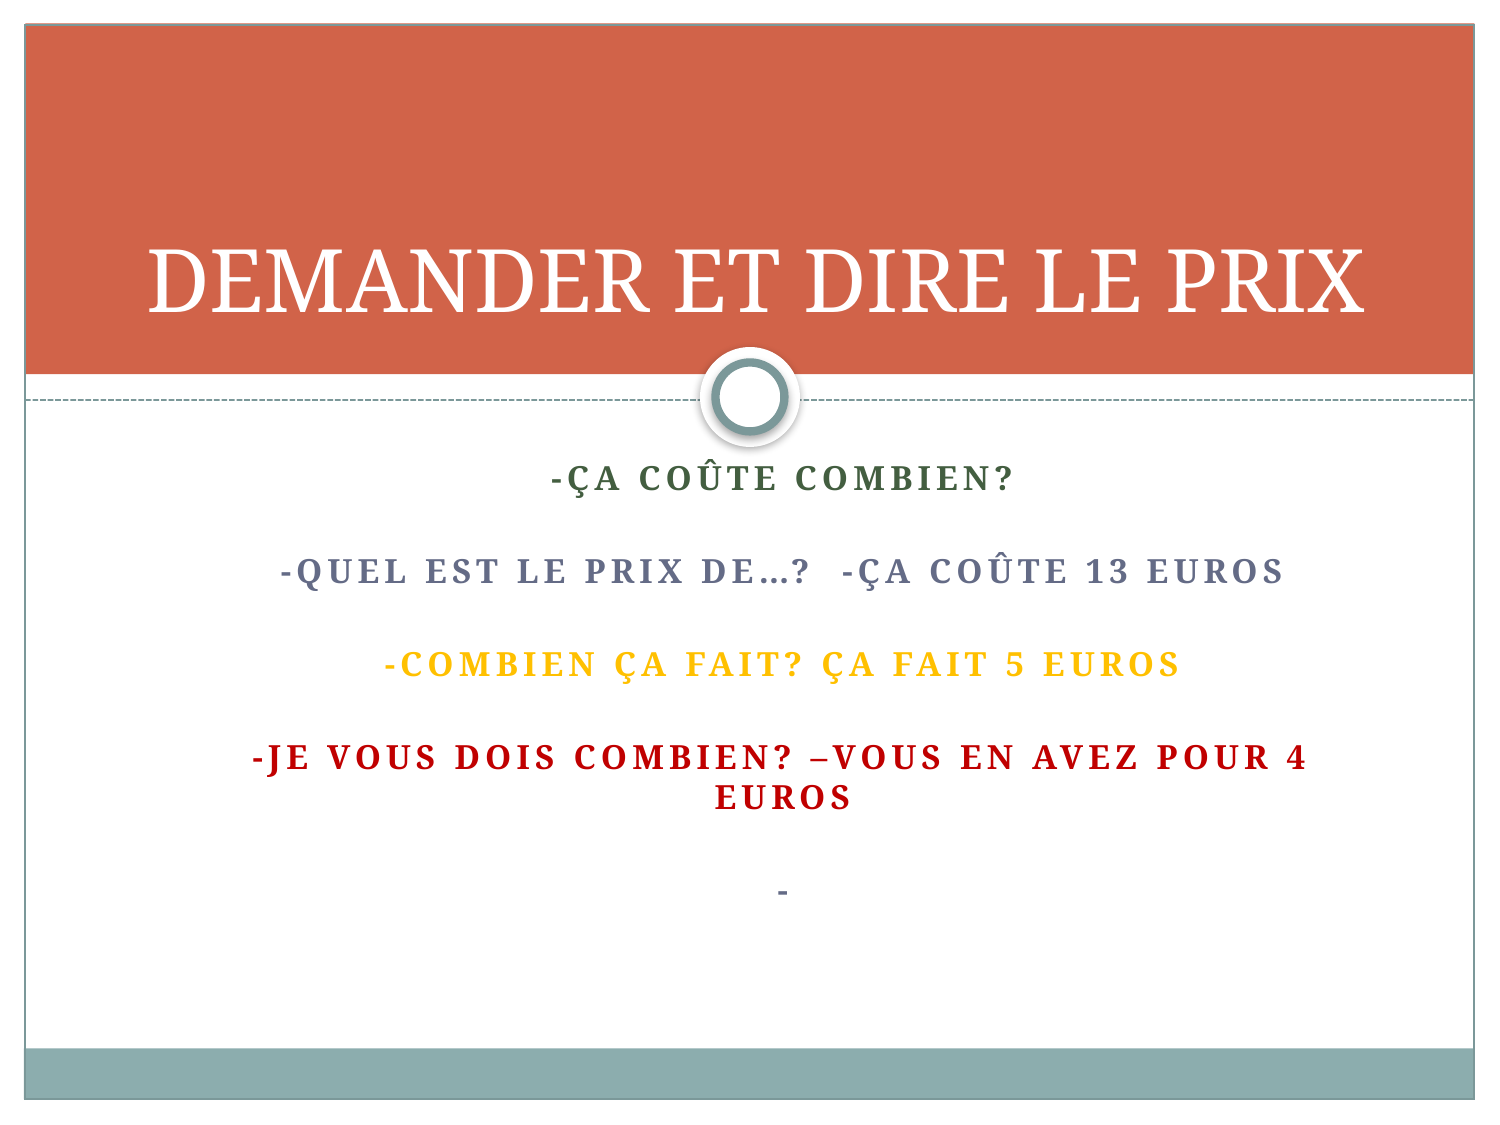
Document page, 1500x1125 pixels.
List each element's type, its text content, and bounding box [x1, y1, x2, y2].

list -Ça coûte combien? -quel est le prix de…? -ça coûte 13 euros -Combien ça fait? Ça fait 5 euros -je vous dois combien? –vous en avez pour 4 euros - [224, 450, 1341, 1012]
title DEMANDER ET DIRE LE PRIX [118, 87, 1394, 338]
